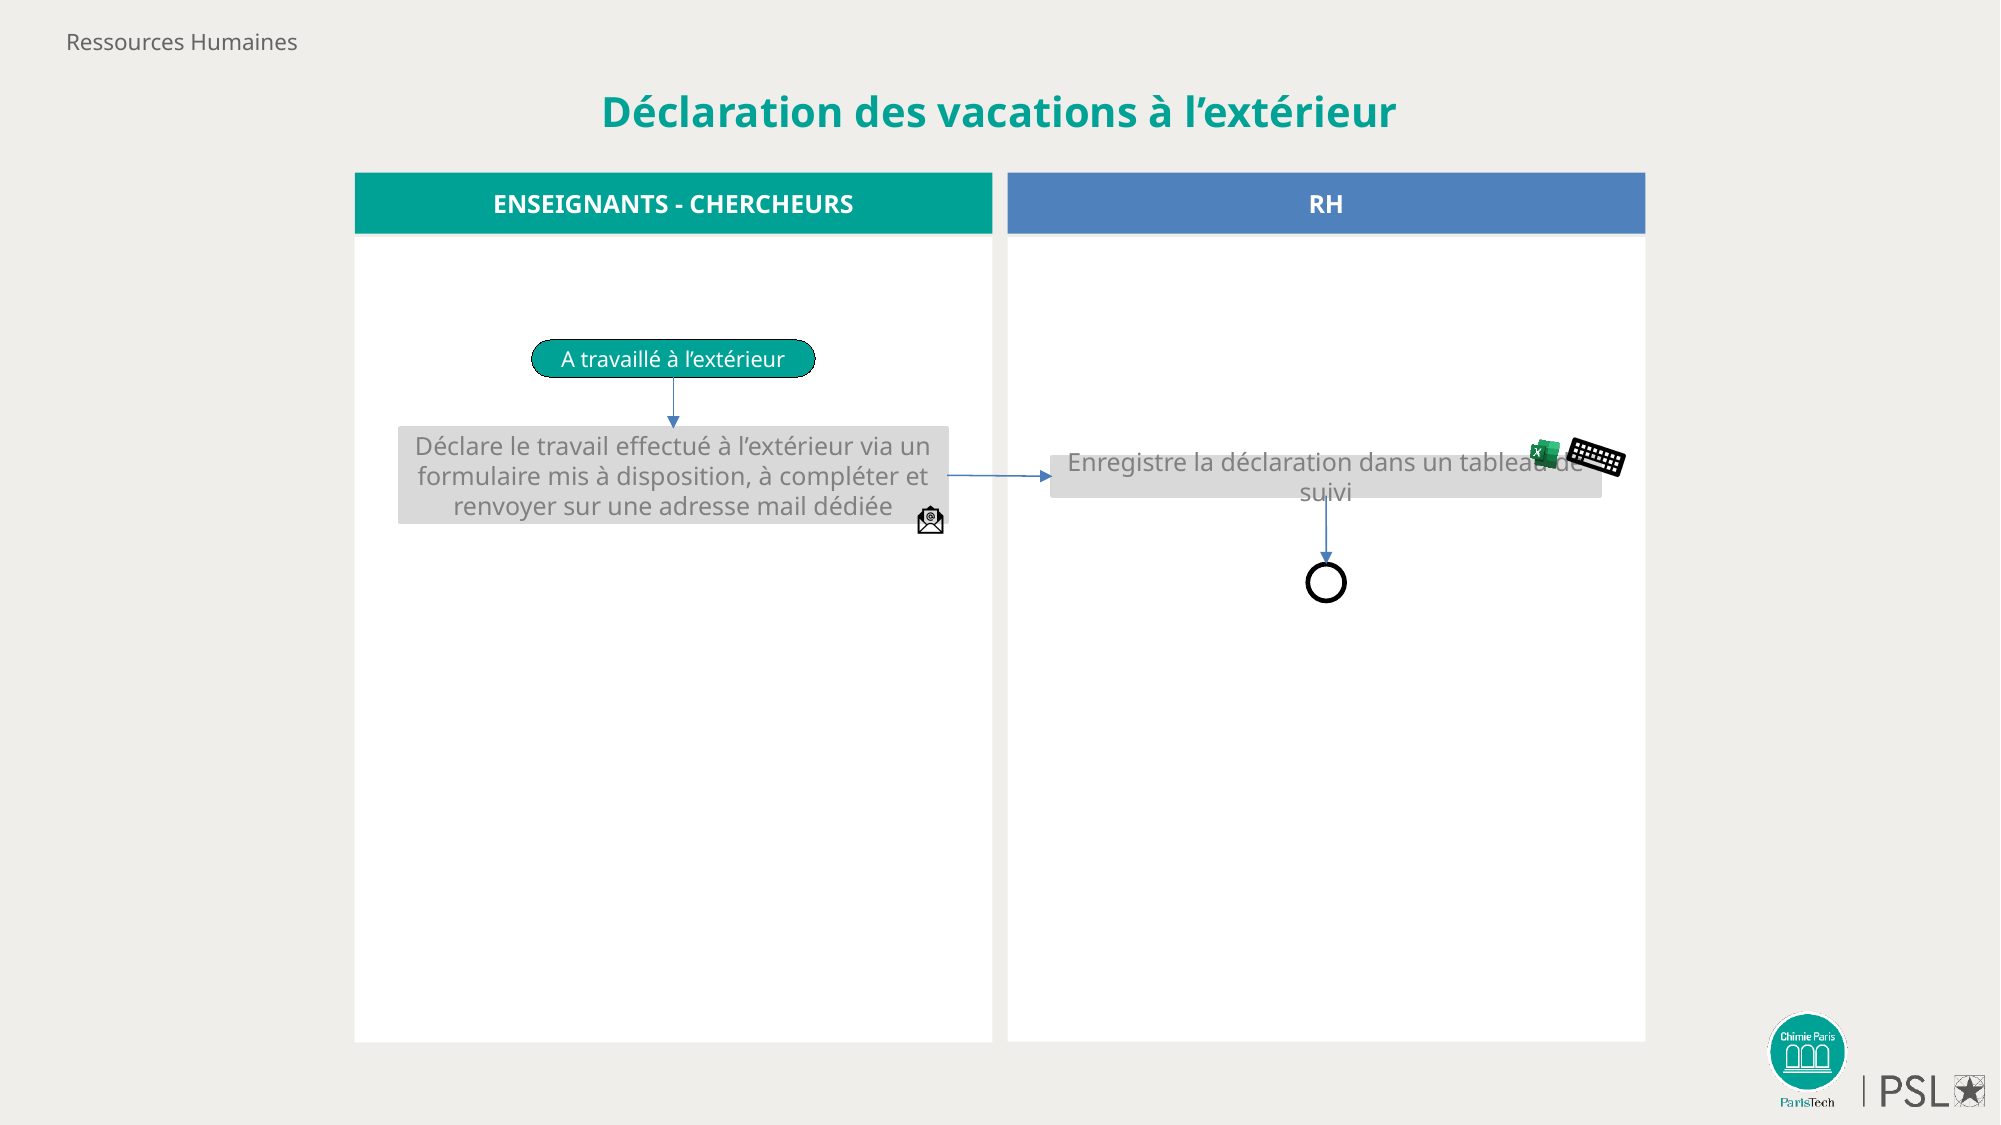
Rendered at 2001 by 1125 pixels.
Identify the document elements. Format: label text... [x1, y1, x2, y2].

picture [1566, 427, 1626, 487]
picture [914, 504, 946, 535]
picture [1522, 431, 1565, 474]
list Ressources Humaines [50, 19, 1047, 55]
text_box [948, 477, 993, 482]
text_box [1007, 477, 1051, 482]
picture [1767, 1011, 1985, 1107]
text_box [354, 172, 993, 1043]
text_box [1007, 172, 1646, 1042]
title Déclaration des vacations à l’extérieur [149, 75, 1851, 147]
